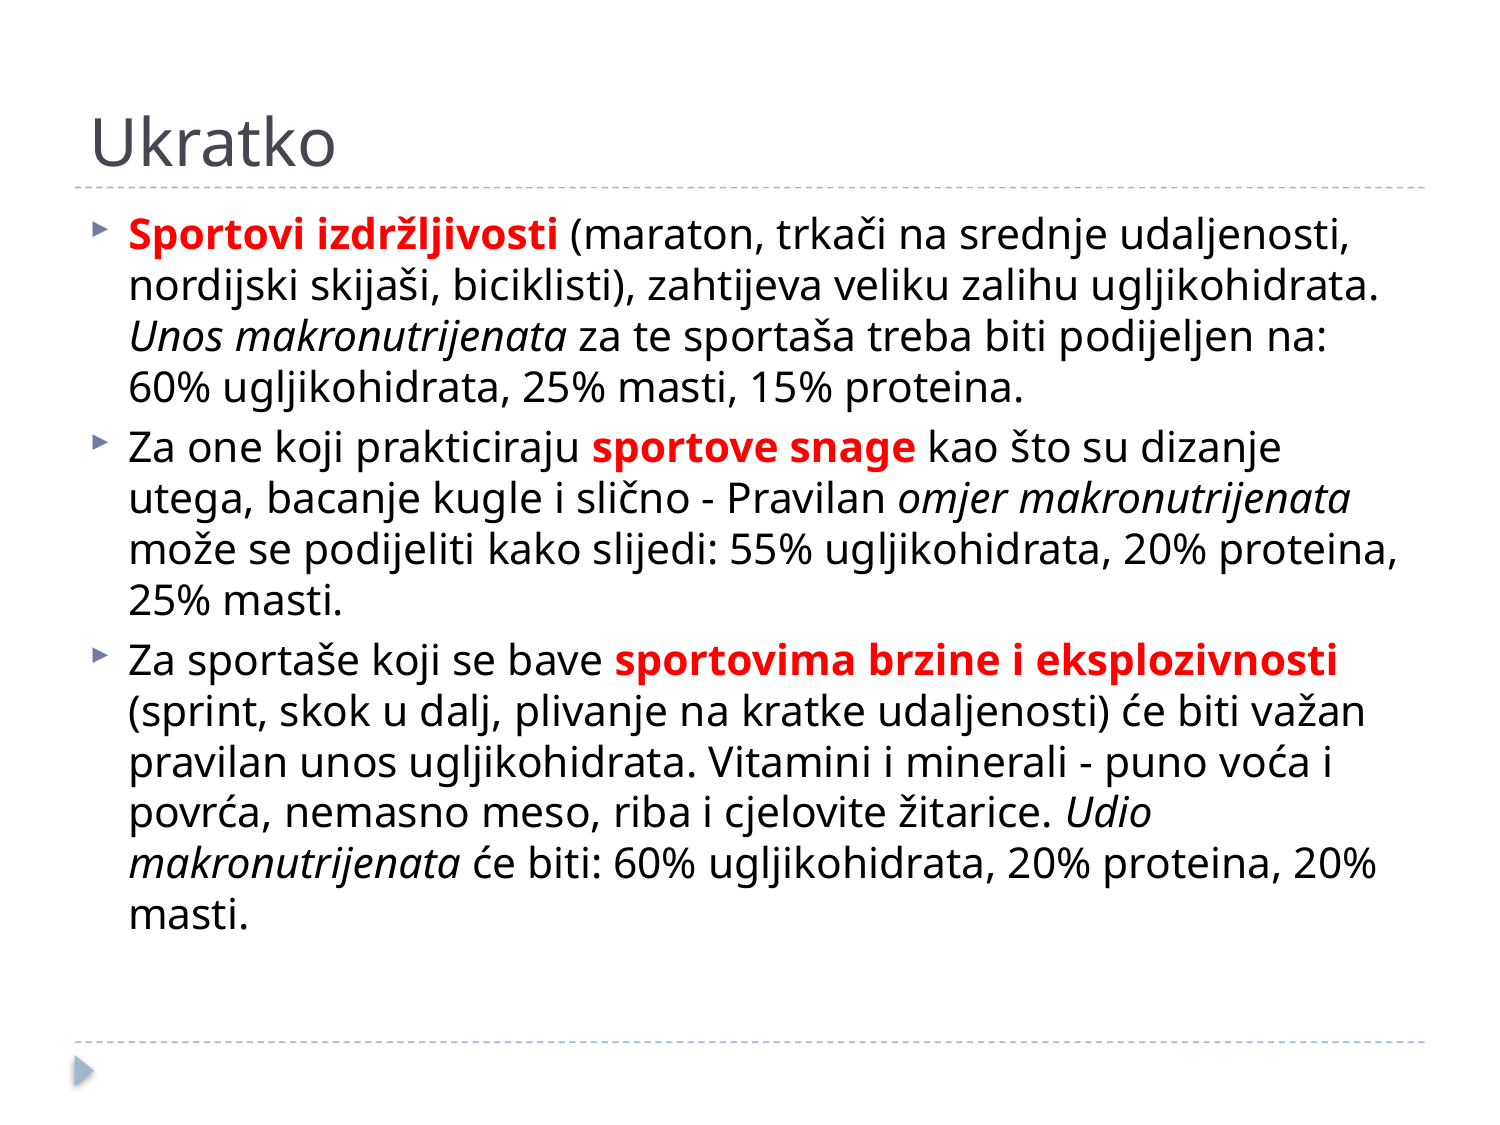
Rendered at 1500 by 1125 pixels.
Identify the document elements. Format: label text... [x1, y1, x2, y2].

title Ukratko [75, 24, 1425, 188]
list Sportovi izdržljivosti (maraton, trkači na srednje udaljenosti, nordijski skijaši, biciklisti), zahtijeva veliku zalihu ugljikohidrata. Unos makronutrijenata za te sportaša treba biti podijeljen na: 60% ugljikohidrata, 25% masti, 15% proteina. Za one koji prakticiraju sportove snage kao što su dizanje utega, bacanje kugle i slično - Pravilan omjer makronutrijenata može se podijeliti kako slijedi: 55% ugljikohidrata, 20% proteina, 25% masti. Za sportaše koji se bave sportovima brzine i eksplozivnosti (sprint, skok u dalj, plivanje na kratke udaljenosti) će biti važan pravilan unos ugljikohidrata. Vitamini i minerali - puno voća i povrća, nemasno meso, riba i cjelovite žitarice. Udio makronutrijenata će biti: 60% ugljikohidrata, 20% proteina, 20% masti. [75, 200, 1425, 1010]
